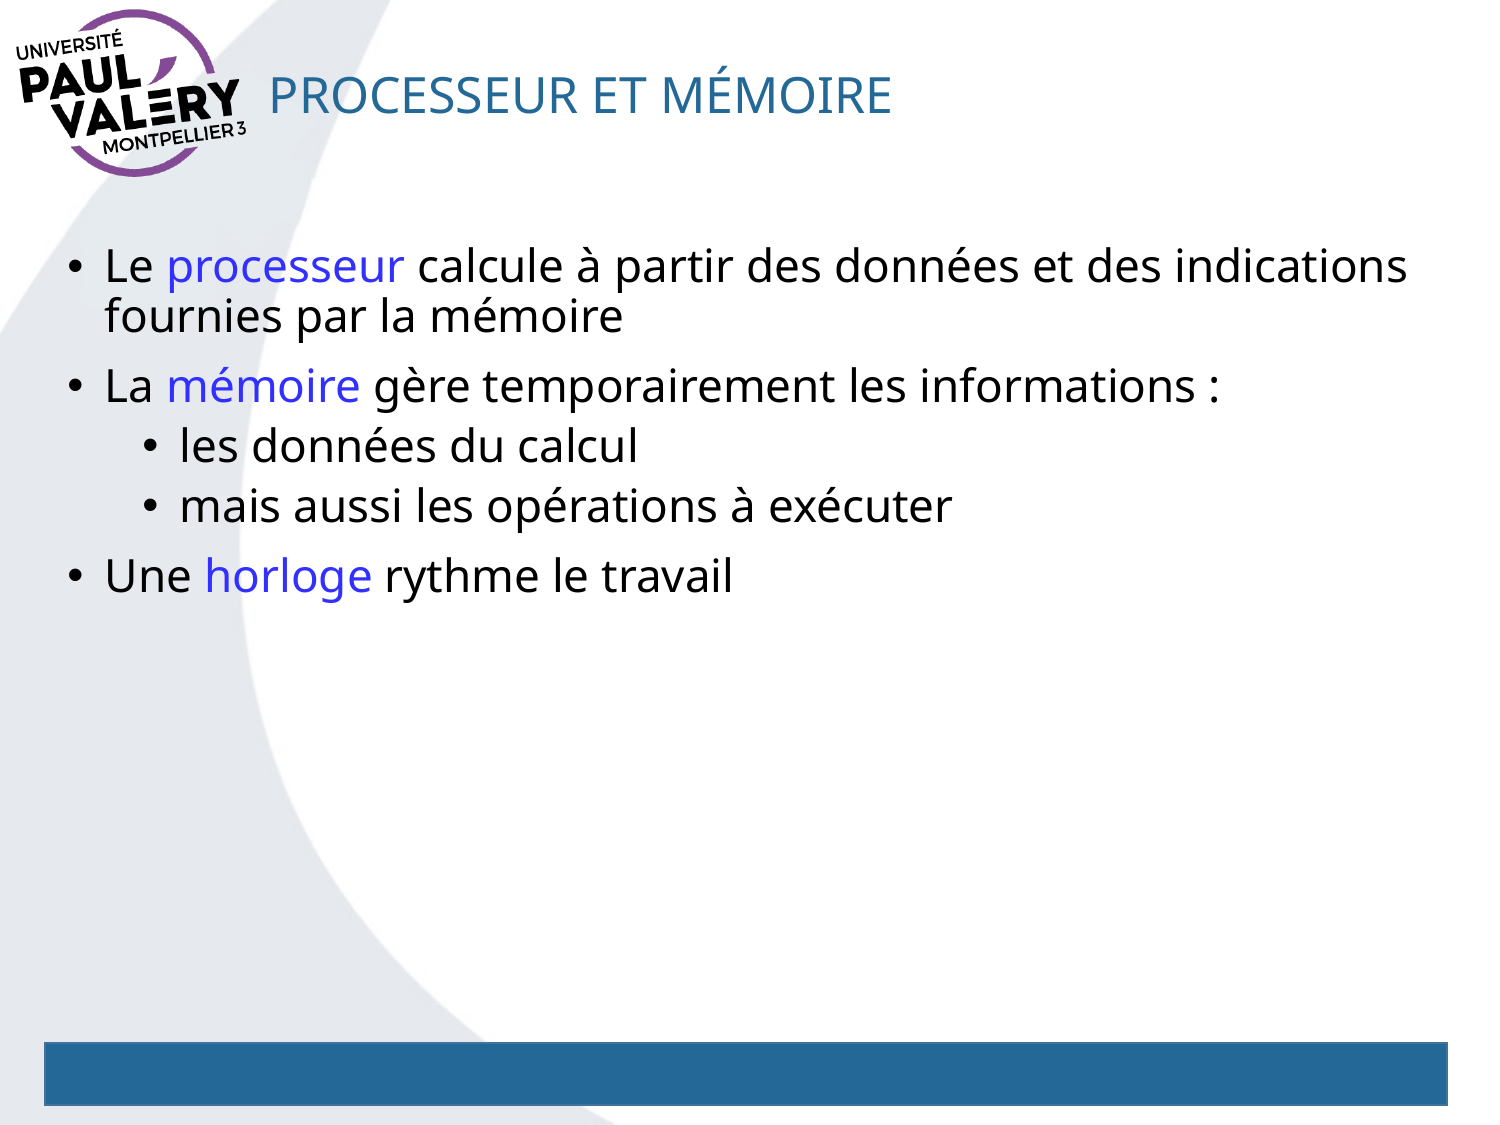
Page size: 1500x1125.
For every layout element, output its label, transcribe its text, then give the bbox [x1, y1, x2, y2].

picture [0, 0, 1500, 1125]
title Processeur et mémoire [253, 28, 1446, 168]
list Le processeur calcule à partir des données et des indications fournies par la mémoire La mémoire gère temporairement les informations : les données du calcul mais aussi les opérations à exécuter Une horloge rythme le travail [52, 235, 1446, 1001]
